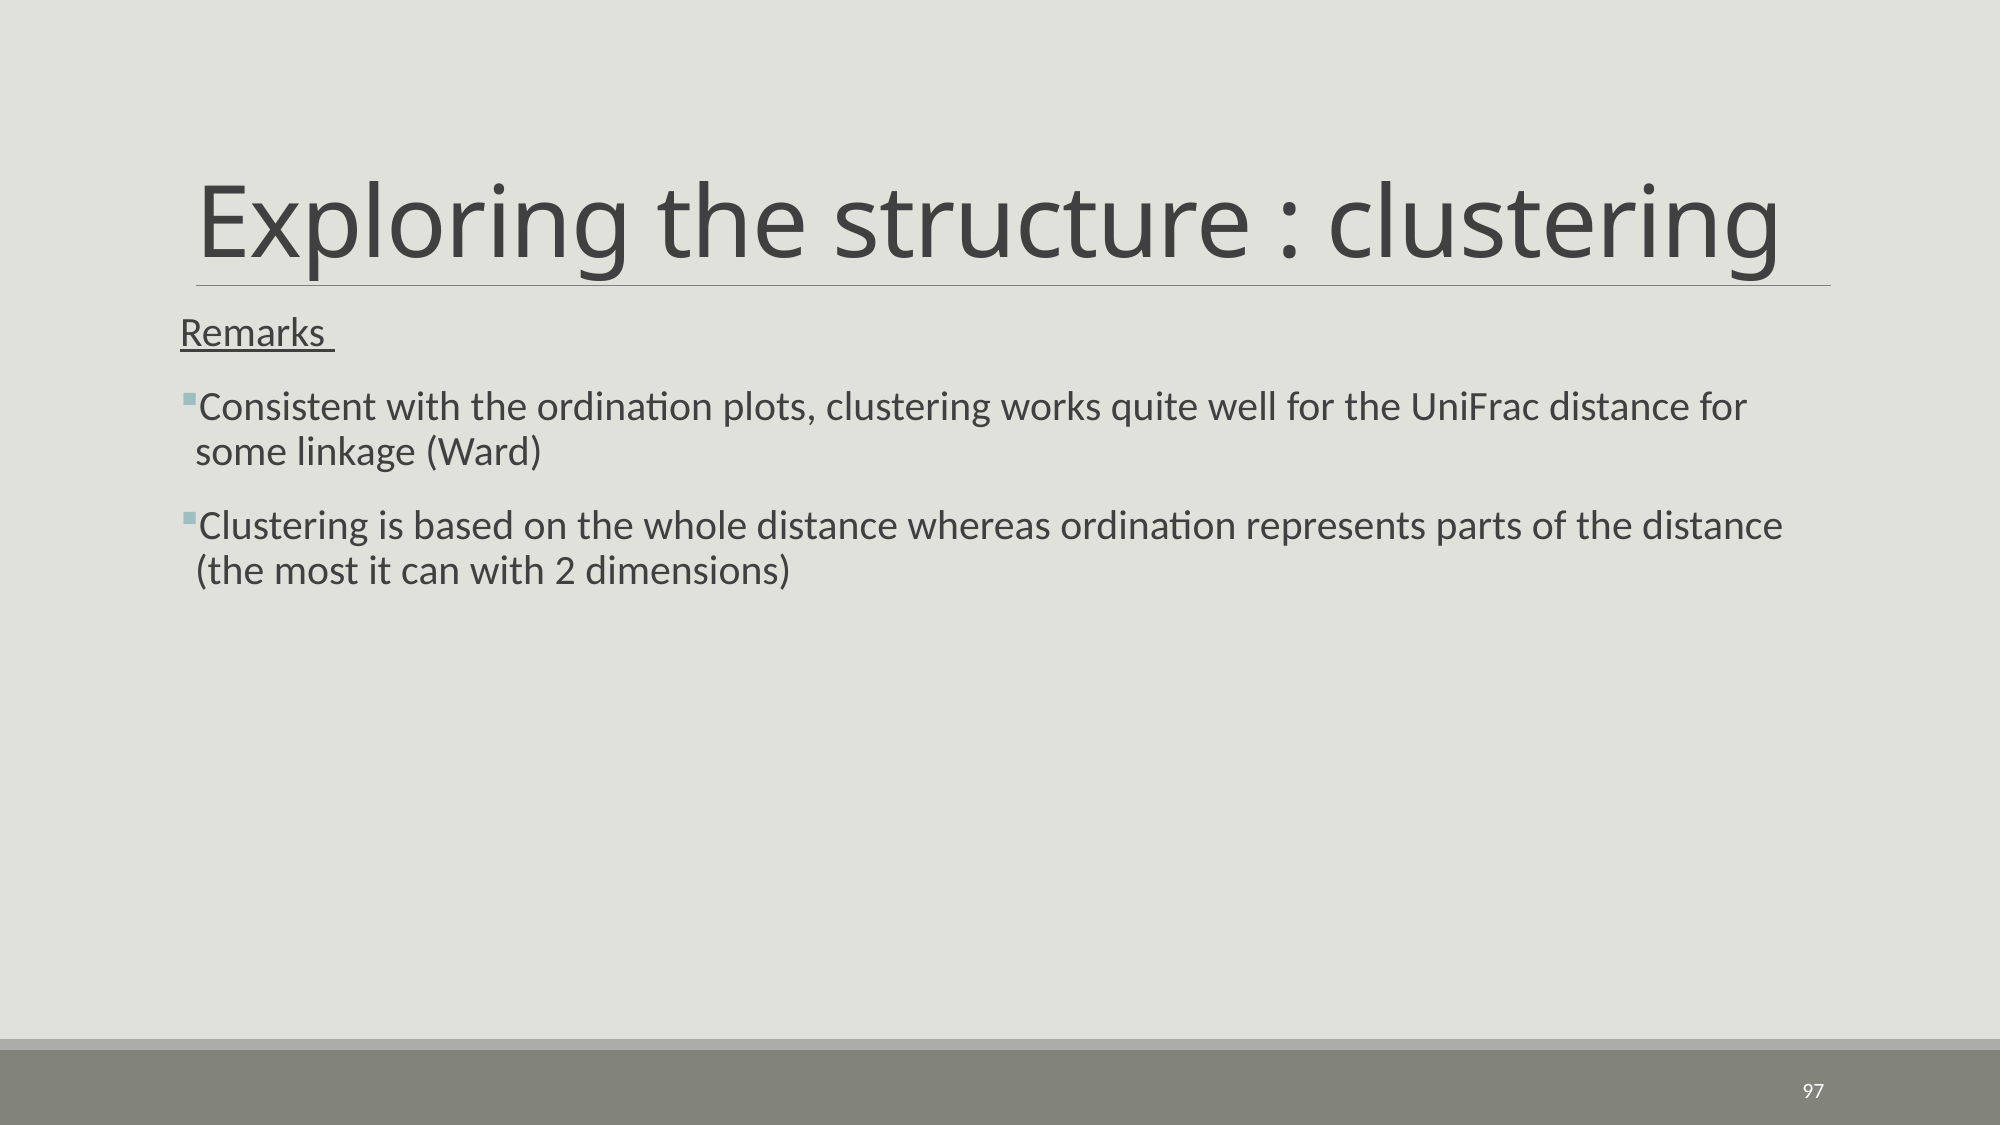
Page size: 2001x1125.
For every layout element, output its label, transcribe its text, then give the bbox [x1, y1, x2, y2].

list Remarks Consistent with the ordination plots, clustering works quite well for the UniFrac distance for some linkage (Ward) Clustering is based on the whole distance whereas ordination represents parts of the distance (the most it can with 2 dimensions) [180, 302, 1830, 963]
slide_number 97 [1624, 1059, 1840, 1120]
title Exploring the structure : clustering [180, 47, 1830, 285]
